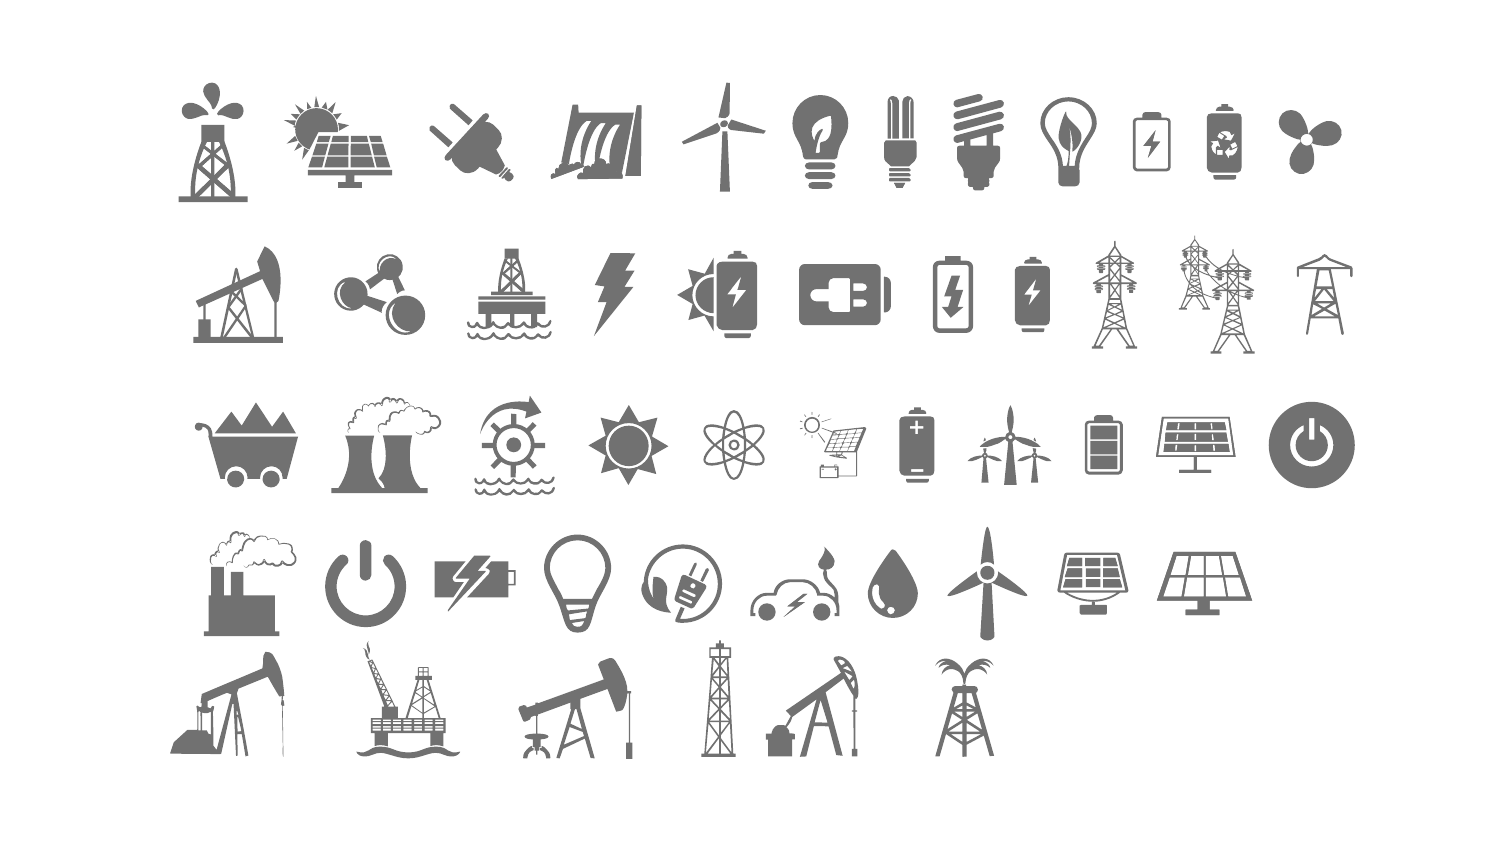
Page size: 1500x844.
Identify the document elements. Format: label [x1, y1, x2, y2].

text_box [701, 640, 736, 757]
text_box [666, 76, 767, 192]
text_box [952, 93, 1005, 191]
text_box [325, 554, 407, 628]
text_box [765, 656, 859, 757]
text_box [1278, 110, 1342, 174]
text_box [193, 246, 290, 344]
text_box [798, 263, 892, 326]
text_box [676, 250, 758, 339]
text_box [932, 256, 974, 333]
text_box [967, 404, 1052, 485]
text_box [466, 248, 553, 341]
text_box [428, 101, 515, 183]
text_box [935, 658, 995, 757]
text_box [178, 79, 248, 203]
text_box [1296, 254, 1353, 335]
text_box [1156, 551, 1253, 616]
text_box [867, 549, 918, 618]
text_box [283, 95, 393, 189]
text_box [434, 555, 516, 612]
text_box [1057, 552, 1129, 615]
text_box [593, 253, 636, 337]
text_box [1206, 103, 1242, 180]
text_box [1155, 416, 1236, 474]
text_box [544, 534, 612, 633]
text_box [945, 526, 1030, 641]
text_box [804, 416, 826, 443]
text_box [330, 250, 426, 339]
text_box [1014, 256, 1051, 333]
text_box [356, 640, 461, 759]
text_box [359, 540, 372, 581]
text_box [1268, 401, 1355, 489]
text_box [474, 393, 556, 497]
text_box [1091, 240, 1138, 349]
text_box [1132, 111, 1171, 172]
text_box [639, 544, 723, 624]
text_box [750, 546, 840, 621]
text_box [203, 530, 298, 637]
text_box [331, 396, 442, 494]
text_box [518, 658, 633, 759]
text_box [819, 427, 867, 479]
text_box [1178, 235, 1255, 354]
text_box [550, 104, 642, 180]
text_box [703, 410, 765, 480]
text_box [588, 404, 669, 486]
text_box [883, 95, 918, 189]
text_box [792, 94, 849, 189]
text_box [899, 407, 935, 483]
text_box [1084, 414, 1123, 475]
text_box [194, 402, 299, 488]
text_box [170, 651, 285, 757]
text_box [1040, 97, 1097, 187]
